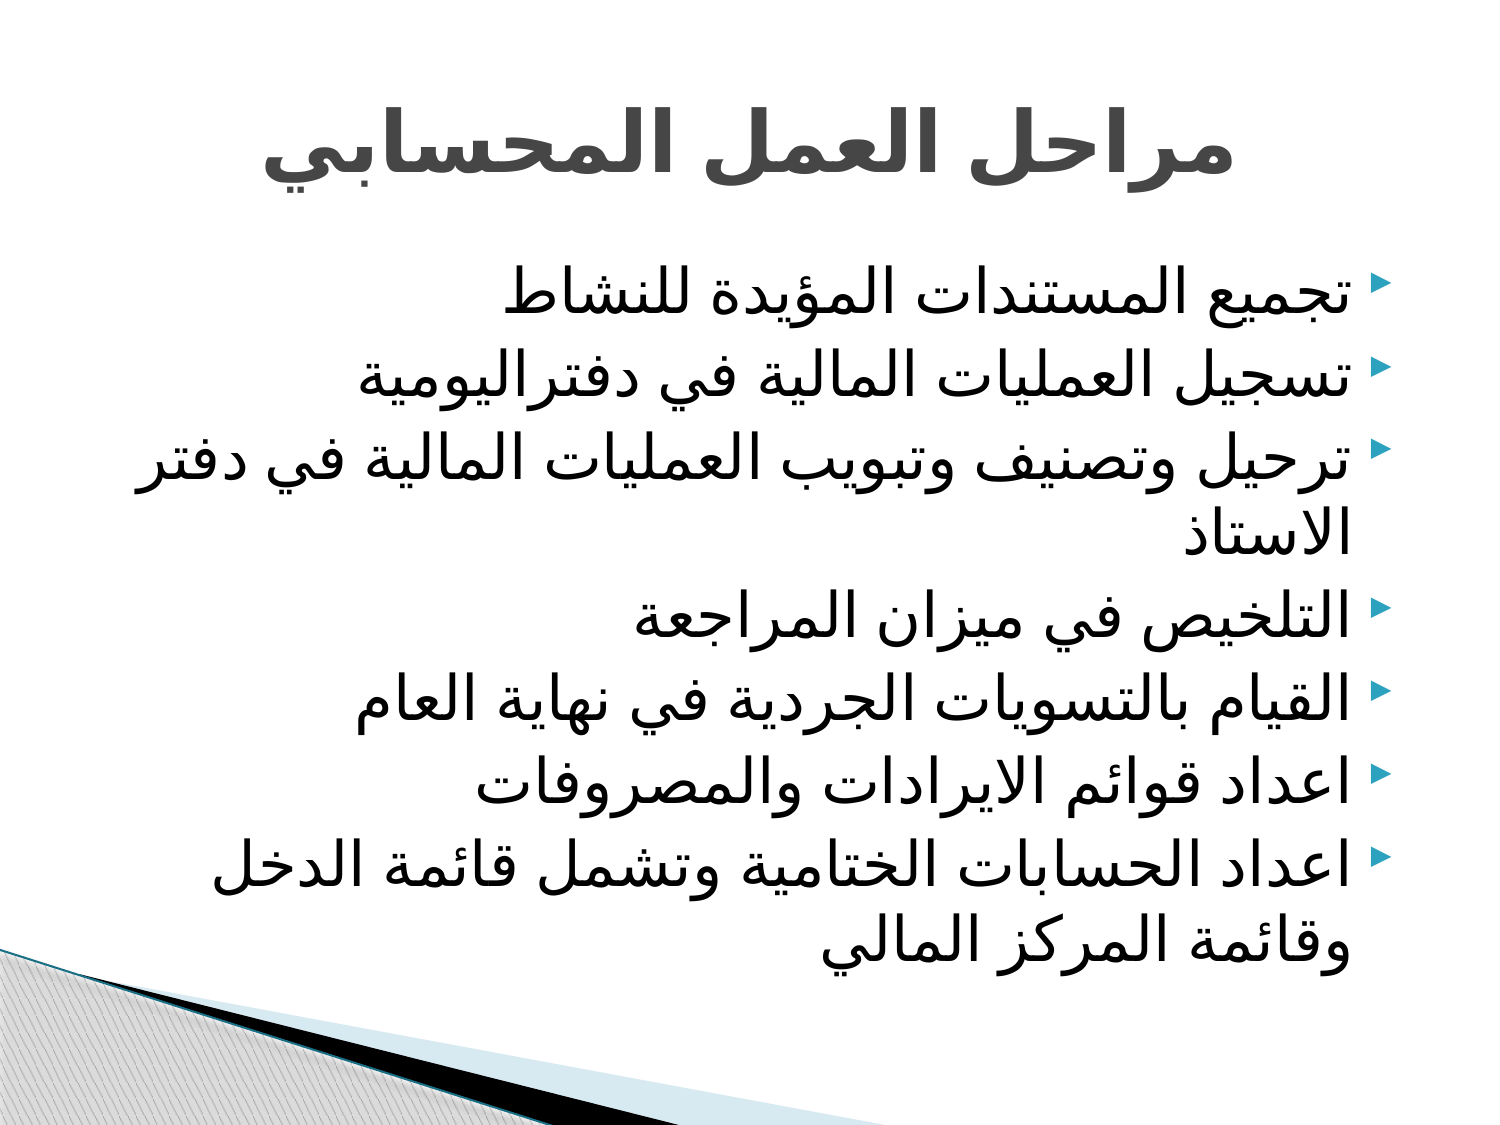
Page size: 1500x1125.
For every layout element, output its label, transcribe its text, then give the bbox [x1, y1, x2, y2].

title مراحل العمل المحسابي [75, 45, 1425, 233]
list تجميع المستندات المؤيدة للنشاط تسجيل العمليات المالية في دفتراليومية ترحيل وتصنيف وتبويب العمليات المالية في دفتر الاستاذ التلخيص في ميزان المراجعة القيام بالتسويات الجردية في نهاية العام اعداد قوائم الايرادات والمصروفات اعداد الحسابات الختامية وتشمل قائمة الدخل وقائمة المركز المالي [75, 243, 1425, 986]
